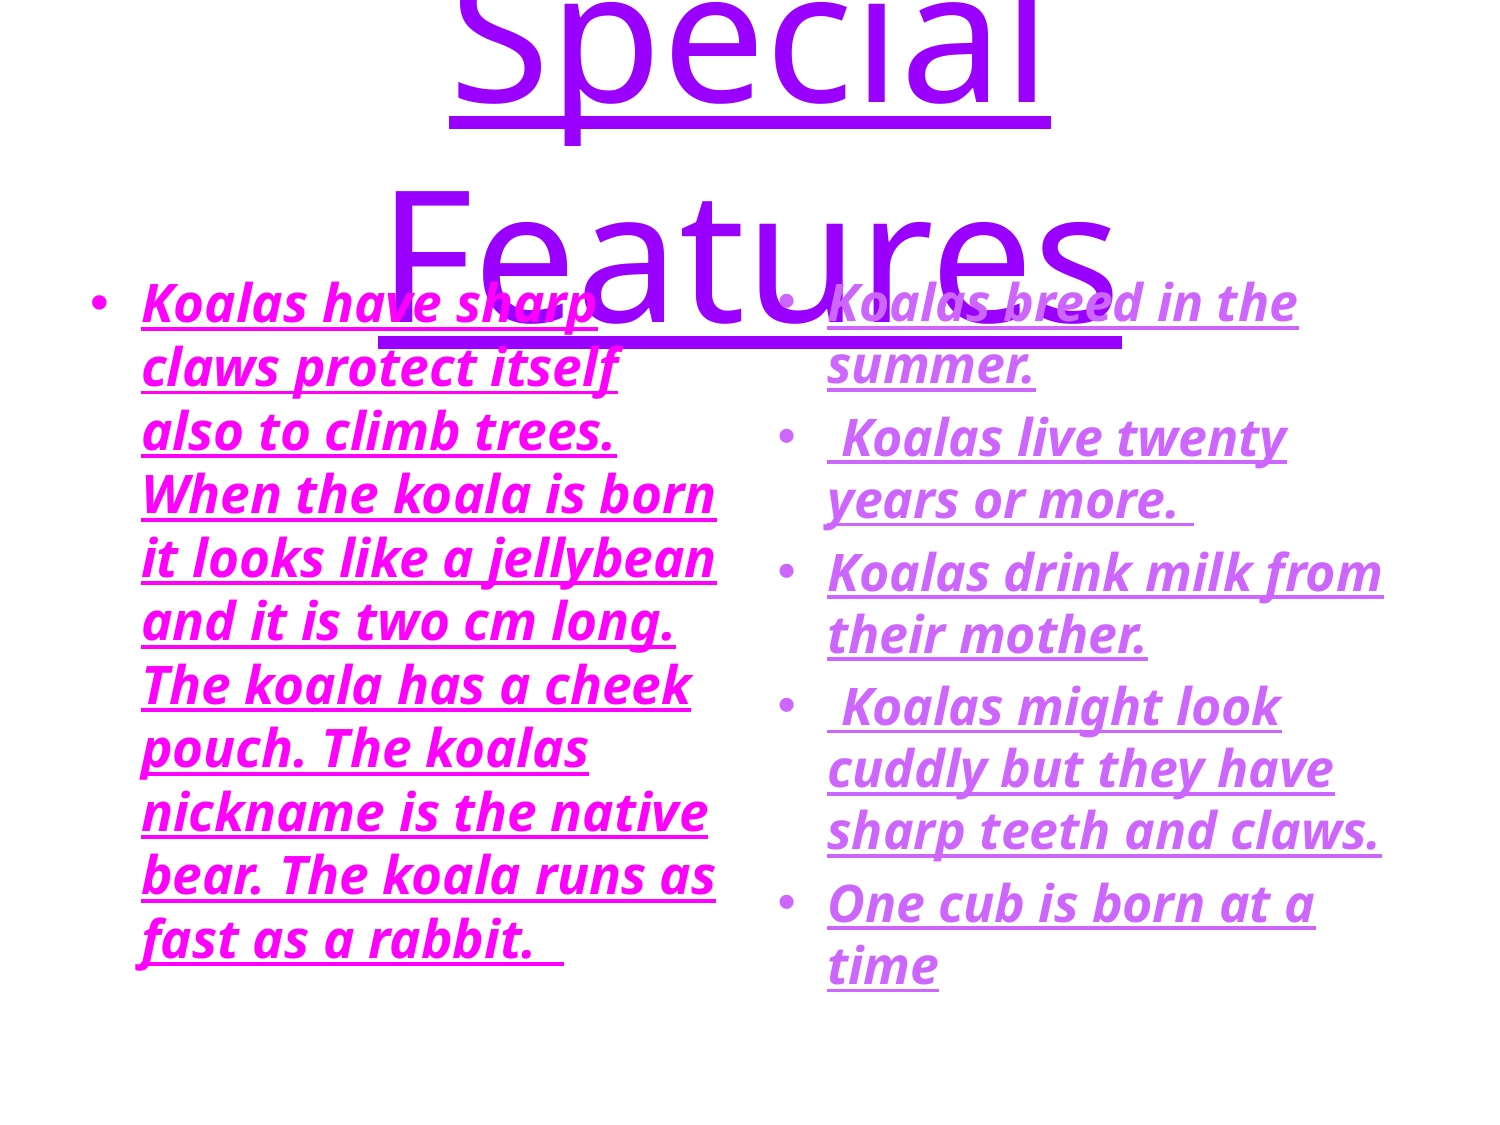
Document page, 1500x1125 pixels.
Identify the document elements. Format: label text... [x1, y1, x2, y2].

list Koalas breed in the summer. Koalas live twenty years or more. Koalas drink milk from their mother. Koalas might look cuddly but they have sharp teeth and claws. One cub is born at a time [762, 262, 1425, 1005]
title Special Features [75, 45, 1425, 233]
list Koalas have sharp claws protect itself also to climb trees. When the koala is born it looks like a jellybean and it is two cm long. The koala has a cheek pouch. The koalas nickname is the native bear. The koala runs as fast as a rabbit. [75, 262, 738, 1005]
